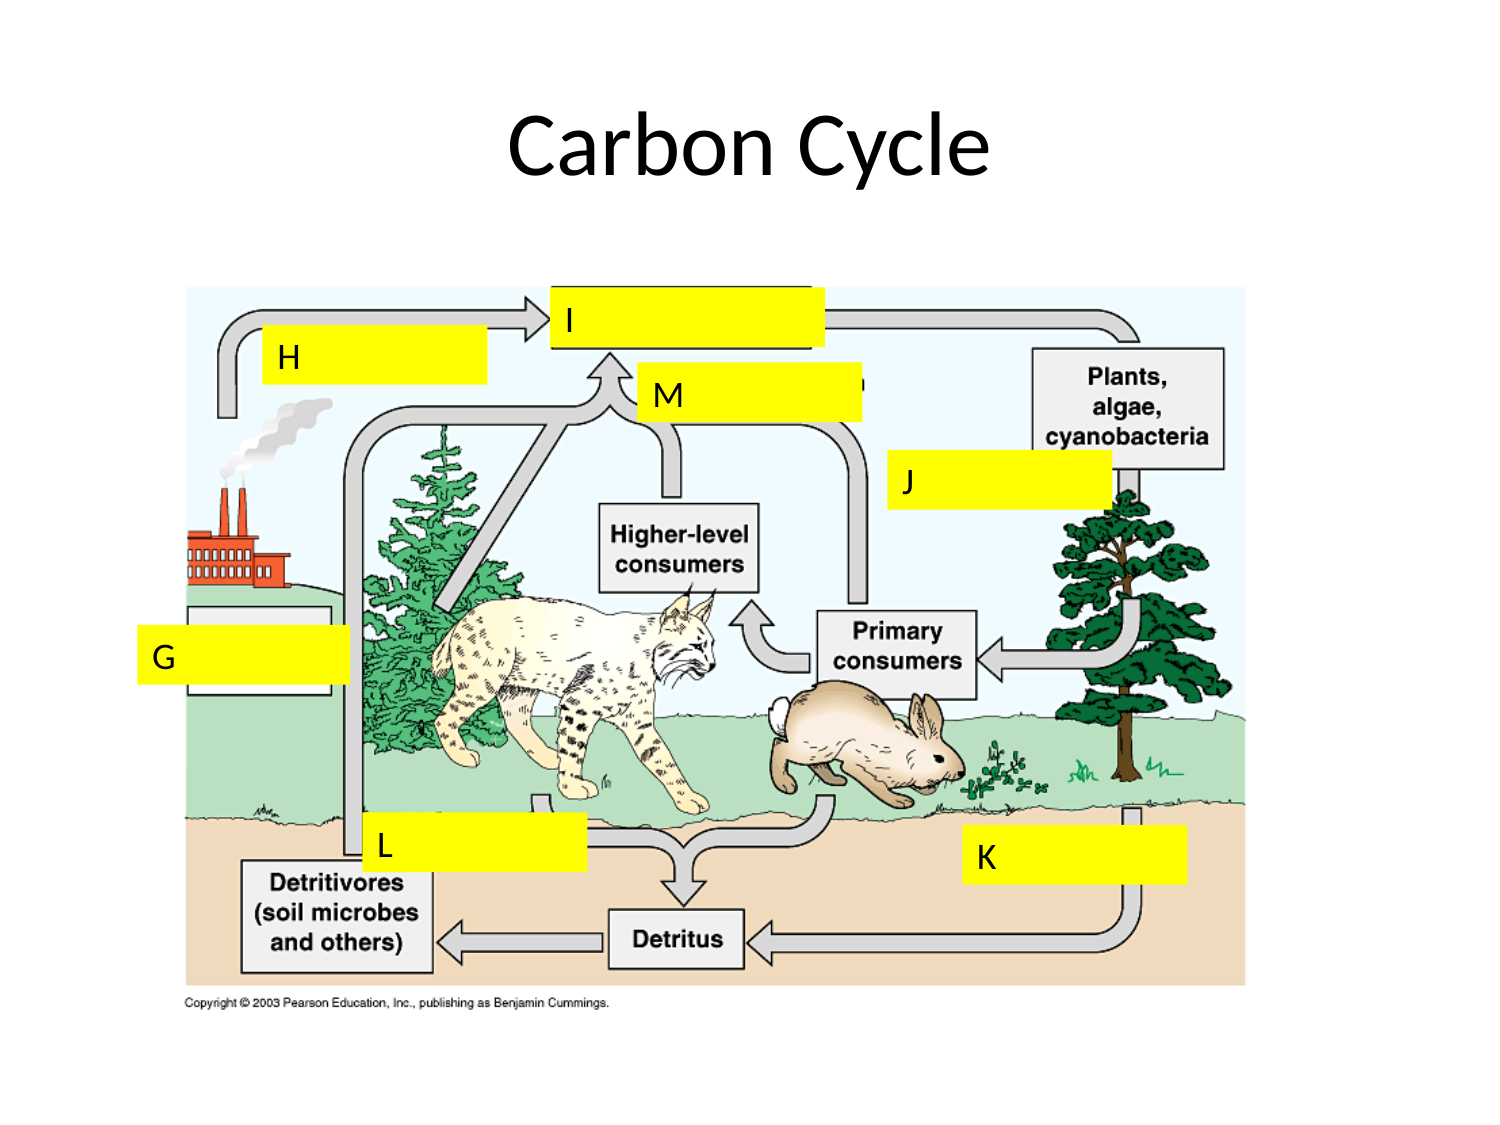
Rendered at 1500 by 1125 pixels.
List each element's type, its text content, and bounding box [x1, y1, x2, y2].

title Carbon Cycle [75, 45, 1425, 233]
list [174, 274, 1258, 1018]
text_box G [137, 624, 169, 685]
